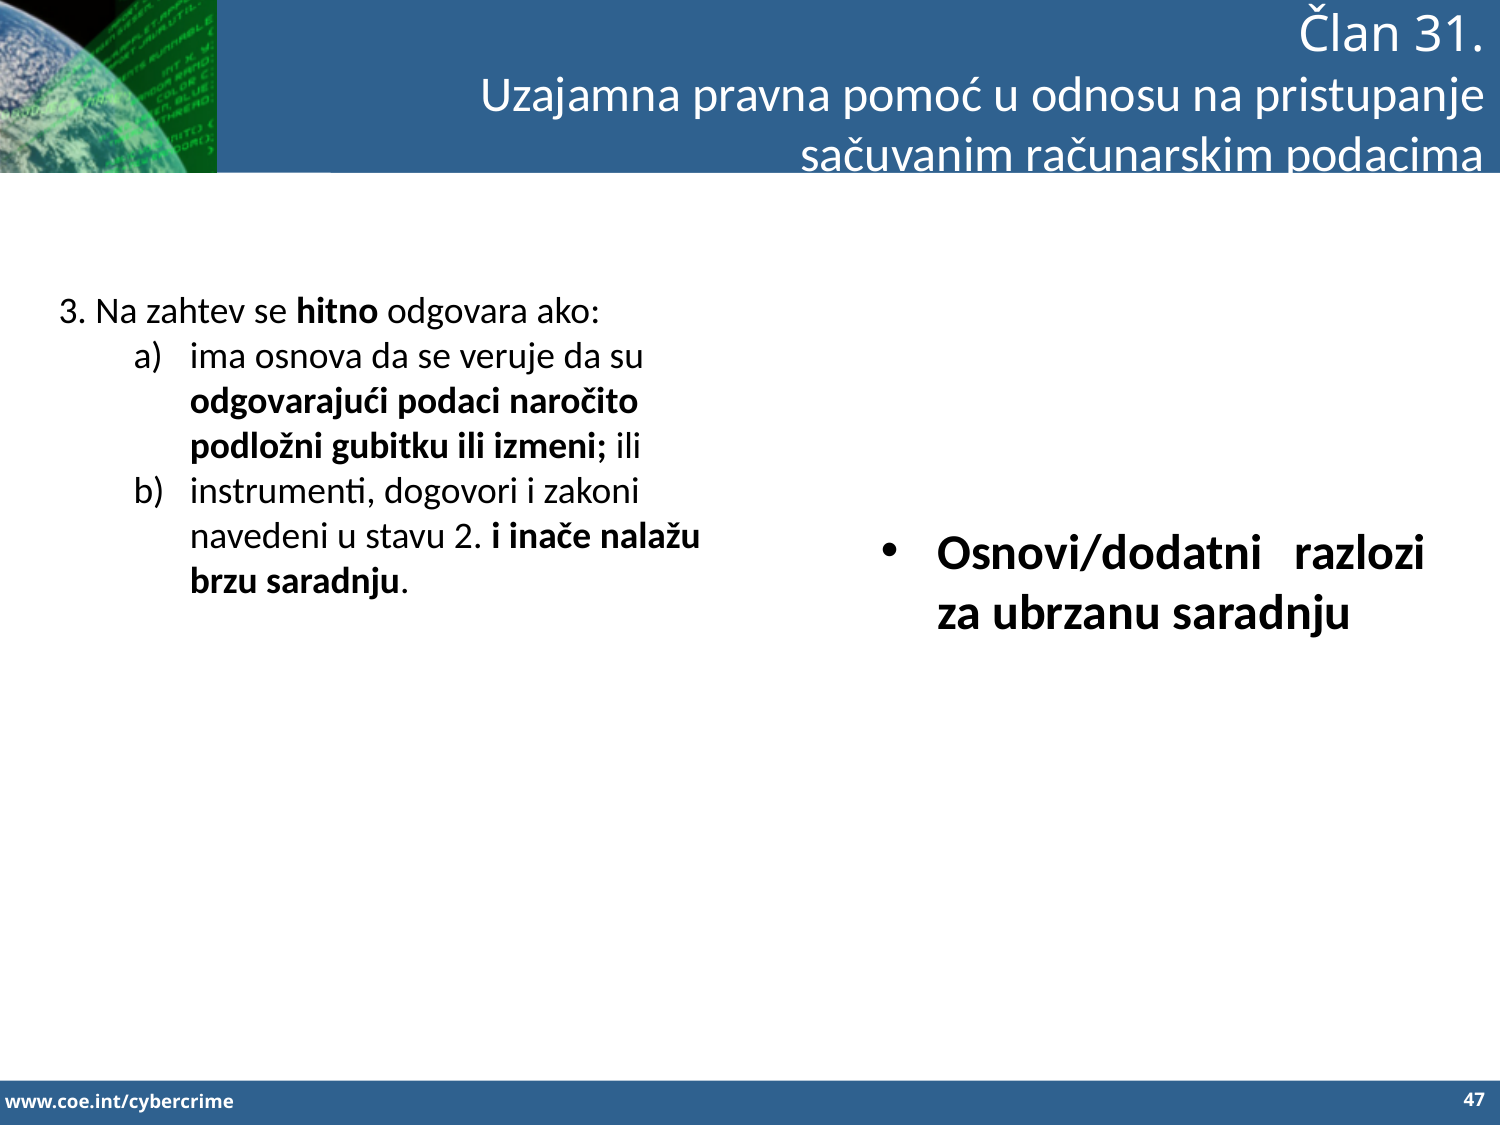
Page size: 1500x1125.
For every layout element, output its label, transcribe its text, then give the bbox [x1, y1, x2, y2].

text_box Član 31. Uzajamna pravna pomoć u odnosu na pristupanje sačuvanim računarskim podacima [329, 20, 1500, 174]
text_box Osnovi/dodatni razlozi za ubrzanu saradnju [866, 512, 1442, 648]
slide_number 47 [1149, 1079, 1500, 1125]
text_box 3. Na zahtev se hitno odgovara ako: ima osnova da se veruje da su odgovarajući podaci naročito podložni gubitku ili izmeni; ili instrumenti, dogovori i zakoni navedeni u stavu 2. i inače nalažu brzu saradnju. [43, 279, 780, 609]
picture [0, 1, 217, 173]
